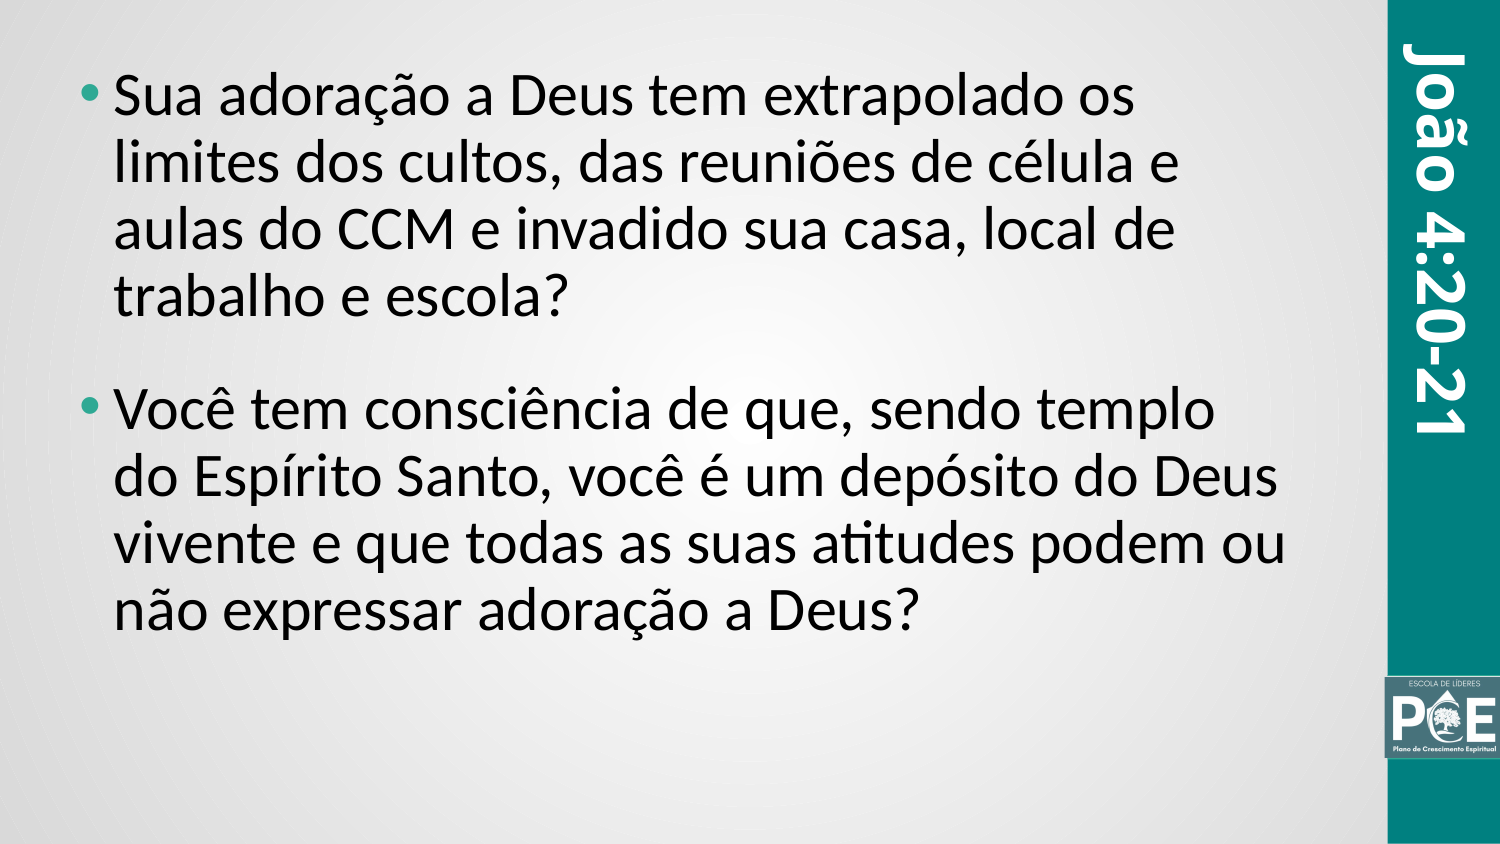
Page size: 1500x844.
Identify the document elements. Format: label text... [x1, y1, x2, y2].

text_box João 4:20-21 [1397, 42, 1492, 452]
text_box Sua adoração a Deus tem extrapolado os limites dos cultos, das reuniões de célula e aulas do CCM e invadido sua casa, local de trabalho e escola? Você tem consciência de que, sendo templo do Espírito Santo, você é um depósito do Deus vivente e que todas as suas atitudes podem ou não expressar adoração a Deus? [54, 54, 1304, 777]
picture [1384, 676, 1500, 758]
